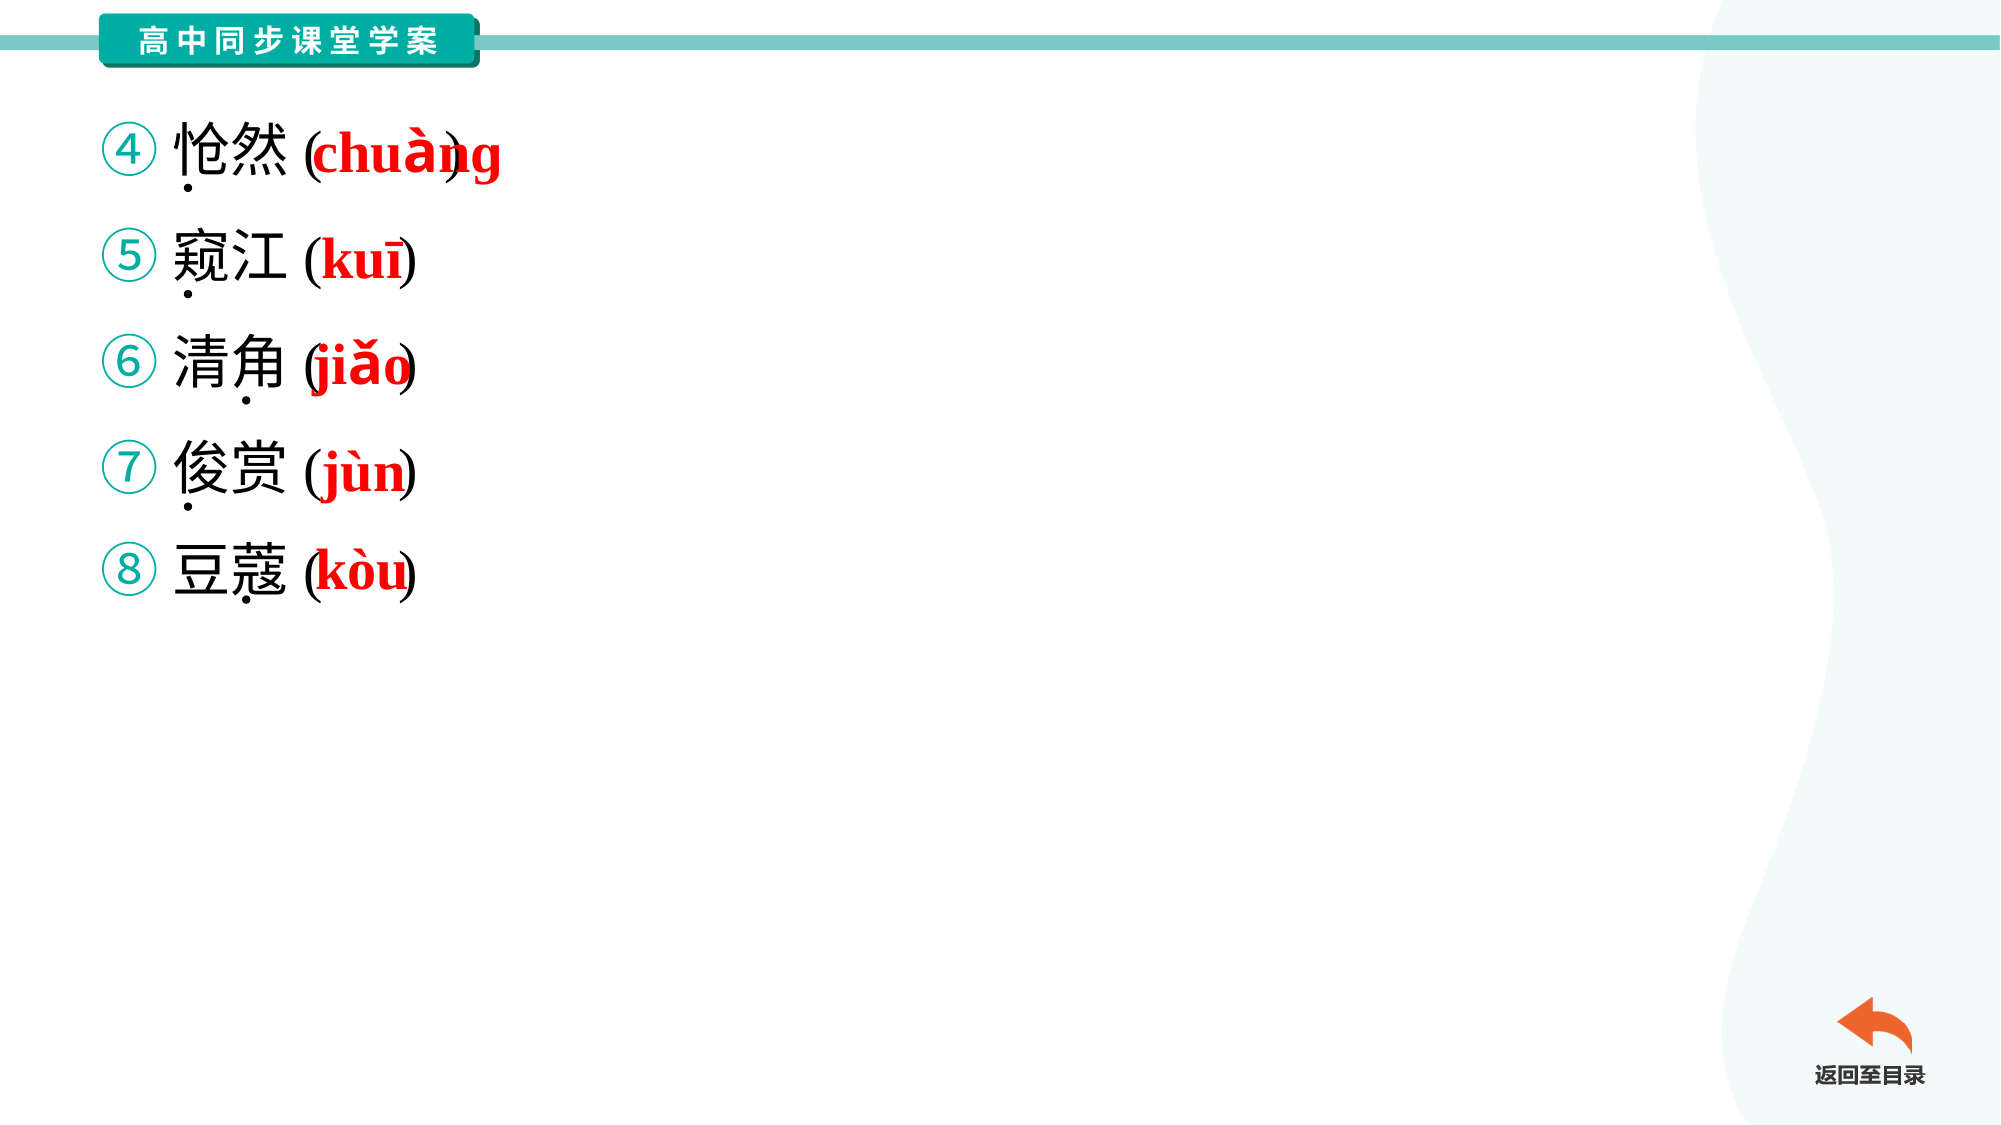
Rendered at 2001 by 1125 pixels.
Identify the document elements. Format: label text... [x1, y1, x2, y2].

text_box [183, 183, 193, 193]
text_box [183, 289, 193, 299]
text_box [242, 595, 251, 604]
text_box [183, 502, 193, 511]
text_box jùn [300, 396, 428, 492]
text_box kuī [300, 183, 424, 279]
text_box [242, 396, 251, 405]
text_box ④怆然( ) ⑤窥江( ) ⑥清角( ) ⑦俊赏( ) ⑧豆蔻( ) [100, 76, 1899, 593]
text_box kòu [293, 499, 431, 591]
text_box chuànɡ [293, 77, 522, 172]
text_box jiǎo [293, 290, 431, 385]
picture [0, 0, 2000, 1125]
